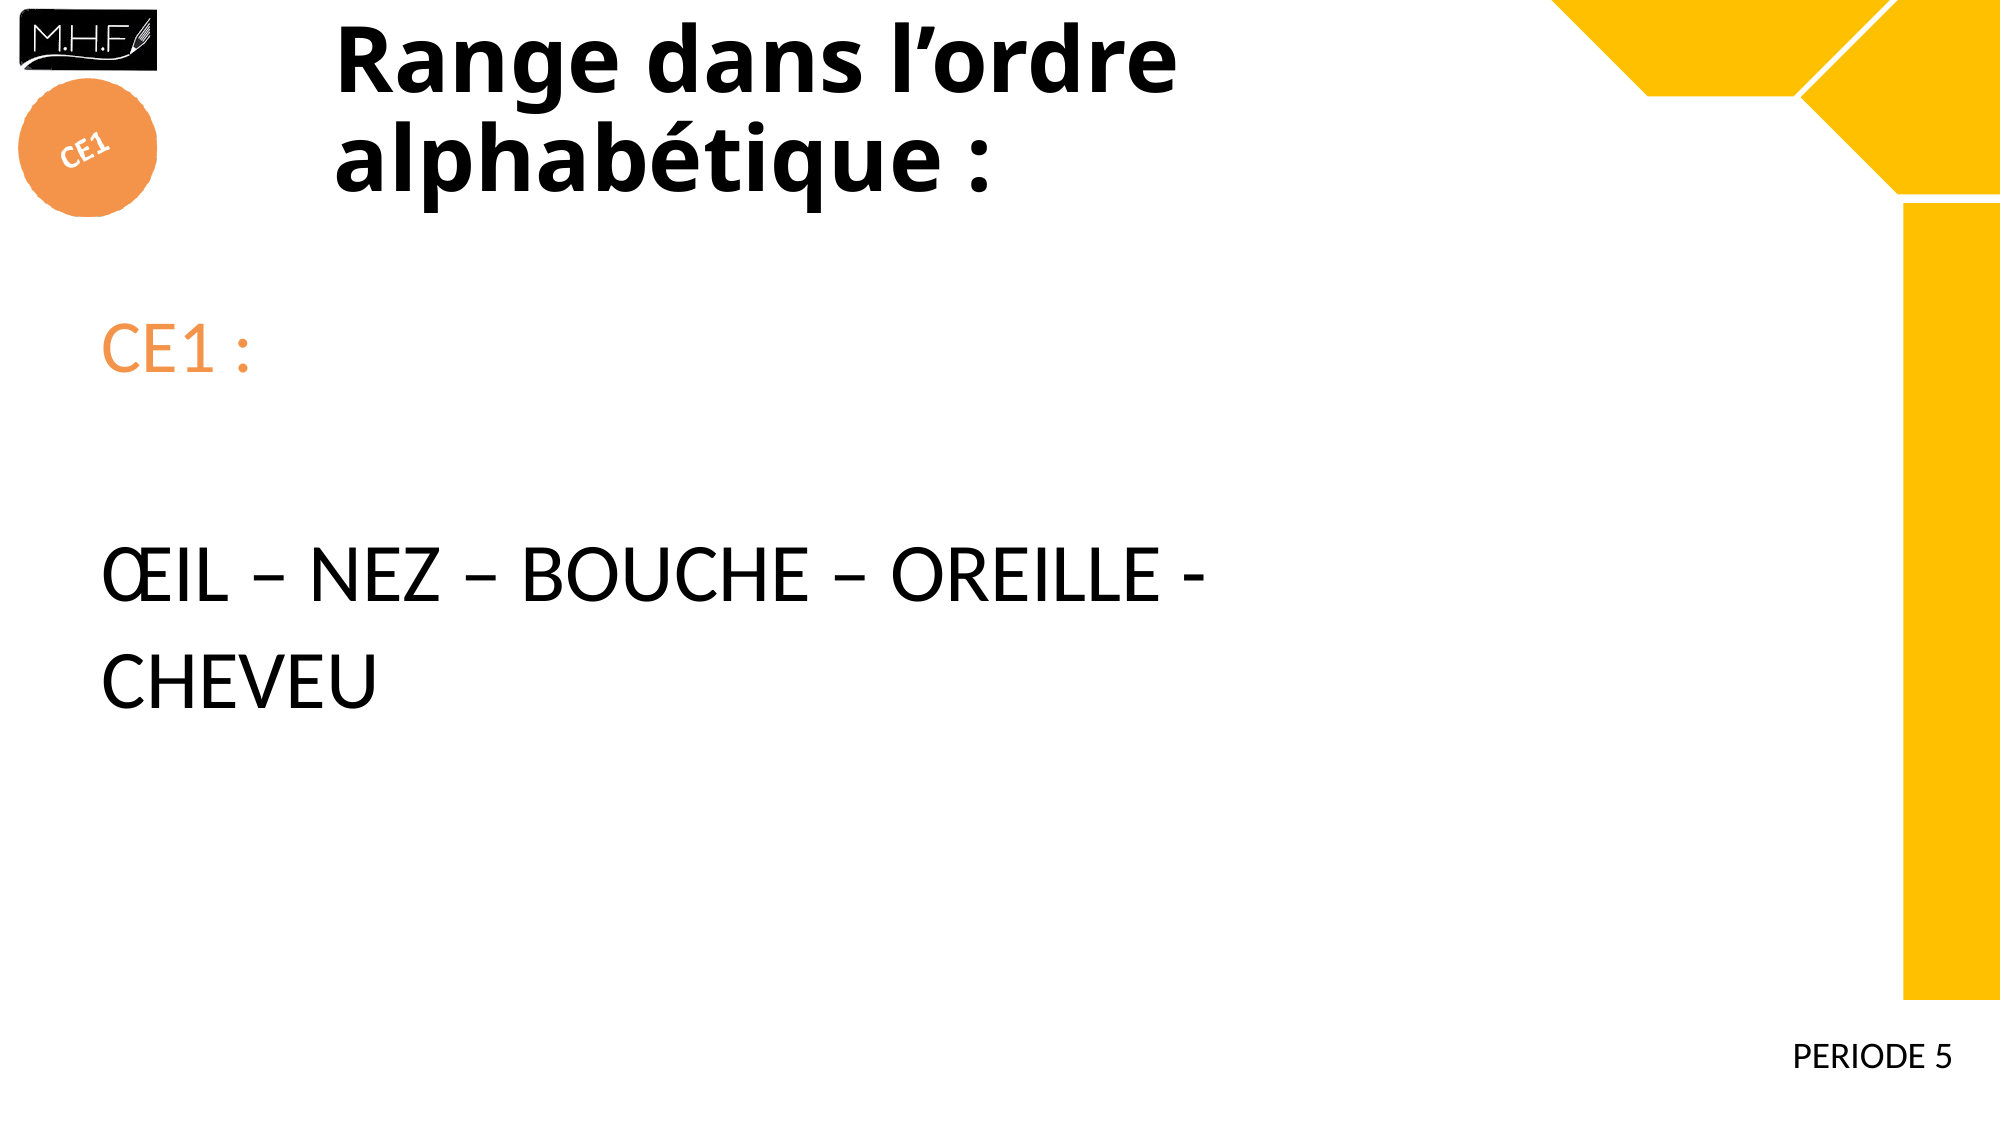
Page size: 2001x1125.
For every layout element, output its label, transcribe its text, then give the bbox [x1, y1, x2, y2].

list CE1 : œil – nez – bouche – oreille - cheveu [86, 300, 1402, 1015]
text_box PERIODE 5 [1364, 1023, 1969, 1125]
text_box [1902, 202, 2000, 1001]
title Range dans l’ordre alphabétique : [318, 3, 1865, 221]
text_box [1799, 0, 2000, 196]
picture [18, 78, 157, 218]
picture [16, 7, 157, 74]
text_box [1549, 0, 1892, 98]
